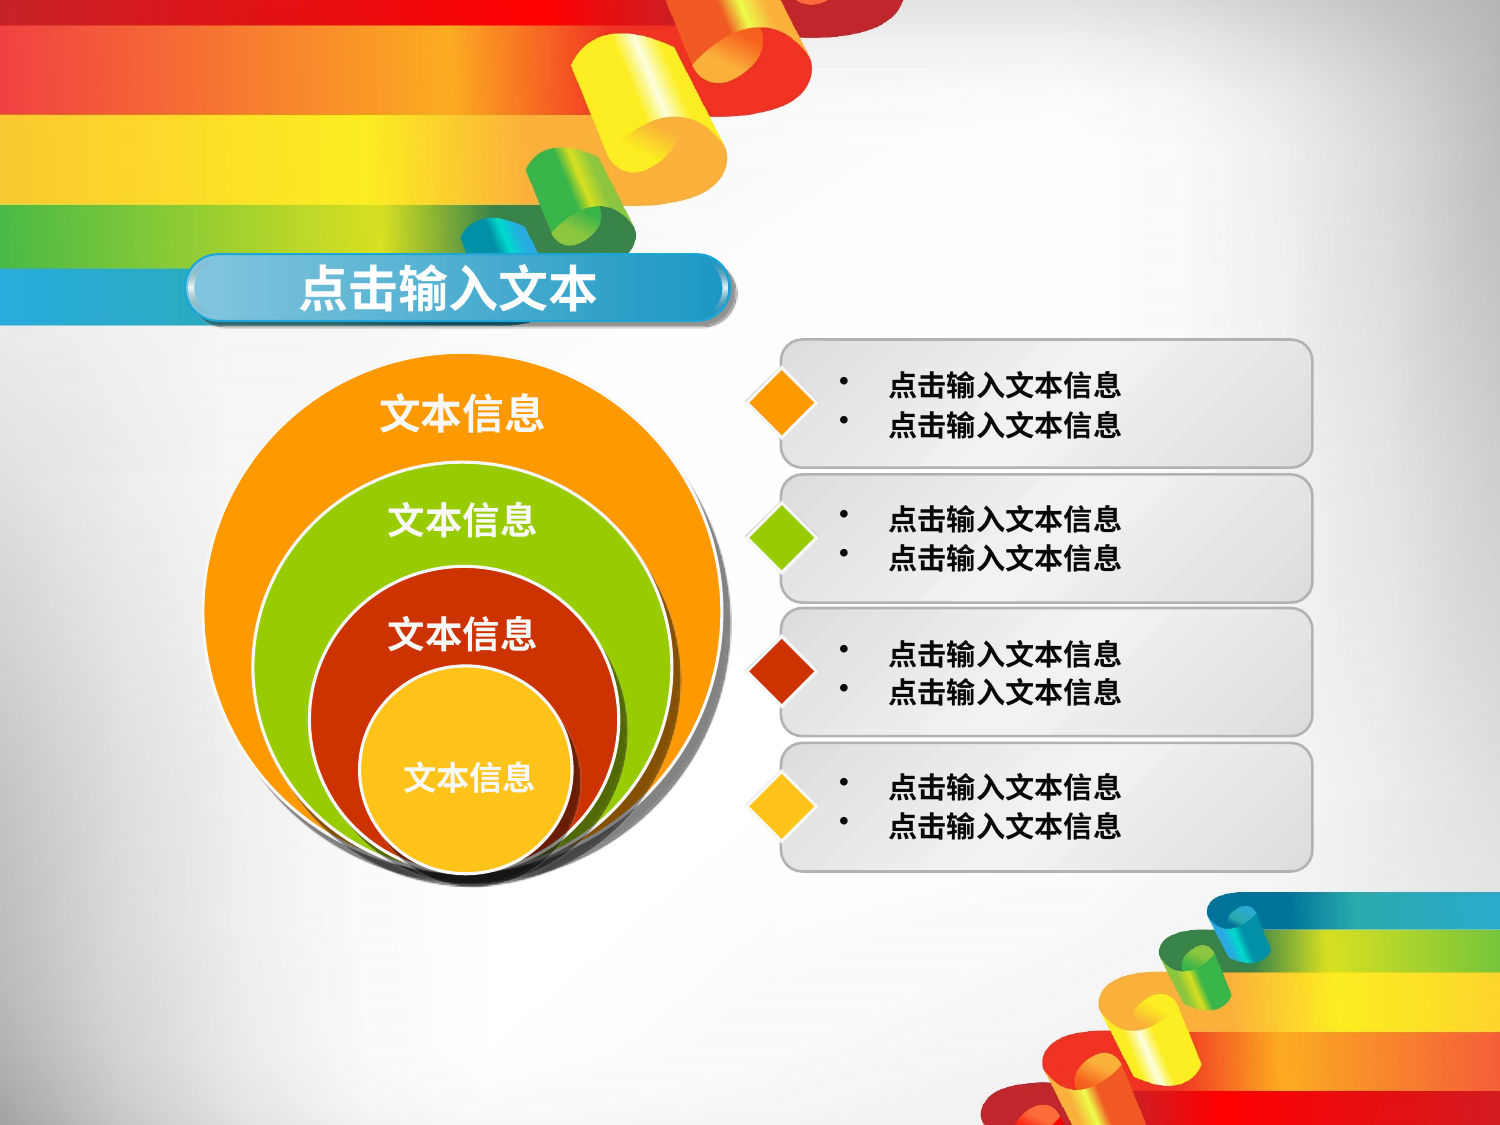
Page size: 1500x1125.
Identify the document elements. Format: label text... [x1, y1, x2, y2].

text_box [746, 771, 817, 842]
text_box 文本信息 [341, 749, 599, 805]
text_box [780, 742, 1313, 872]
text_box 点击输入文本信息 点击输入文本信息 [824, 638, 1305, 717]
text_box [746, 367, 817, 438]
text_box [365, 805, 566, 874]
text_box 点击输入文本信息 点击输入文本信息 [824, 503, 1305, 582]
text_box 文本信息 [327, 603, 598, 664]
text_box [780, 474, 1313, 603]
text_box [780, 607, 1313, 737]
text_box [309, 642, 619, 860]
text_box 文本信息 [327, 380, 598, 446]
text_box [202, 390, 722, 840]
text_box [252, 510, 672, 857]
text_box 文本信息 [327, 490, 598, 550]
text_box [361, 665, 570, 749]
text_box 点击输入文本信息 点击输入文本信息 [824, 370, 1305, 449]
text_box [357, 462, 568, 490]
text_box [746, 636, 817, 707]
text_box [345, 352, 579, 380]
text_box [185, 254, 731, 321]
text_box 点击输入文本 [230, 321, 667, 325]
text_box [746, 502, 817, 573]
text_box 点击输入文本信息 点击输入文本信息 [824, 771, 1305, 850]
picture [0, 0, 1500, 1125]
text_box 点击输入文本 [230, 249, 667, 254]
text_box [780, 339, 1313, 468]
text_box [363, 566, 565, 603]
